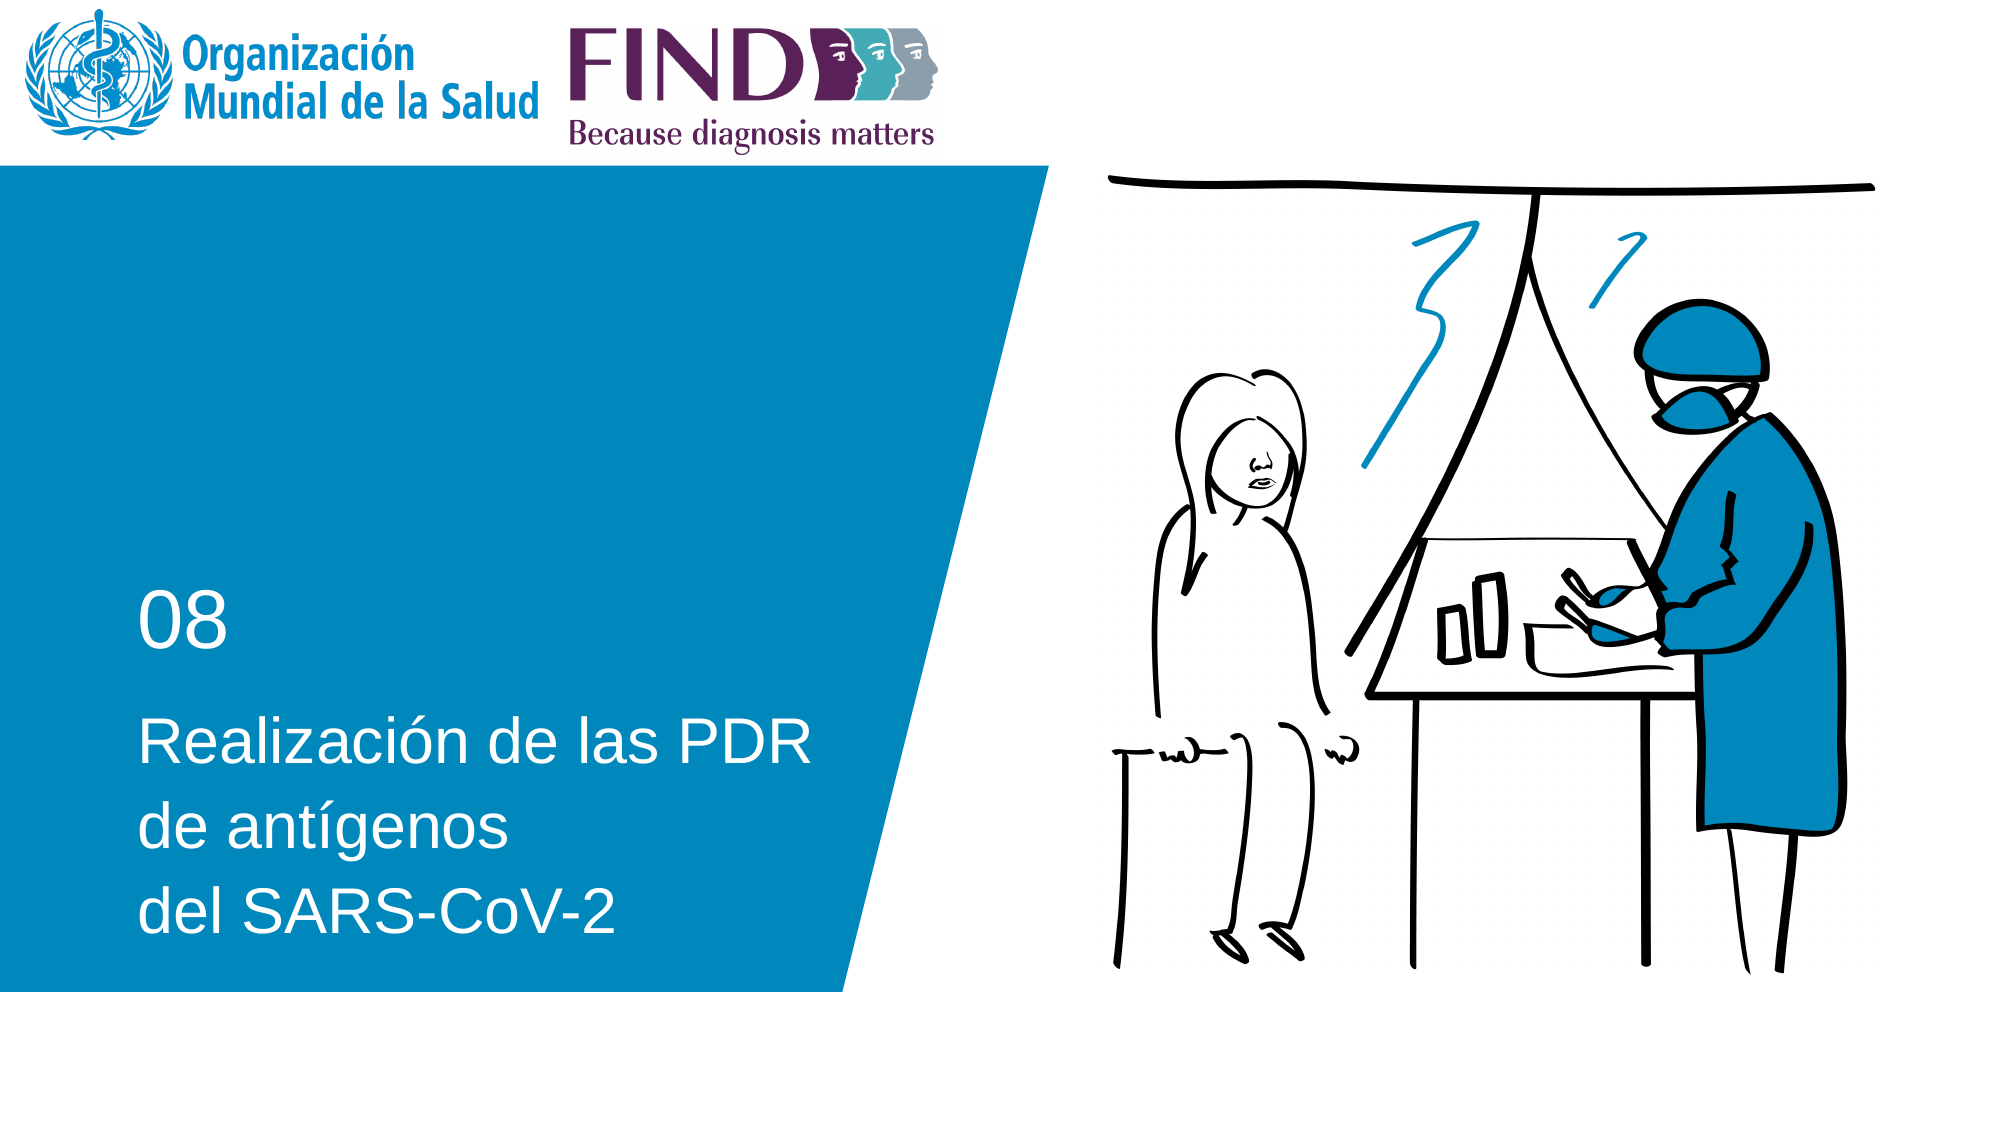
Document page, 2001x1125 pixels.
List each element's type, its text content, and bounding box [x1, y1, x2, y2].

title 08 [137, 184, 891, 667]
picture [71, 73, 82, 90]
picture [130, 38, 148, 70]
picture [74, 98, 97, 110]
picture [81, 88, 97, 100]
picture [71, 53, 84, 70]
picture [101, 73, 105, 83]
picture [130, 73, 148, 104]
picture [81, 75, 90, 83]
picture [119, 73, 128, 89]
picture [101, 101, 109, 110]
picture [102, 22, 132, 49]
picture [123, 48, 138, 70]
picture [525, 98, 532, 113]
subtitle Realización de las PDR de antígenos del SARS-CoV-2 [137, 691, 841, 974]
picture [117, 53, 126, 63]
picture [124, 73, 138, 96]
picture [88, 74, 97, 88]
picture [1084, 165, 1896, 977]
picture [54, 88, 68, 104]
picture [67, 103, 131, 120]
picture [25, 9, 538, 140]
picture [101, 55, 111, 61]
picture [60, 39, 80, 70]
picture [88, 131, 110, 140]
picture [568, 26, 940, 157]
